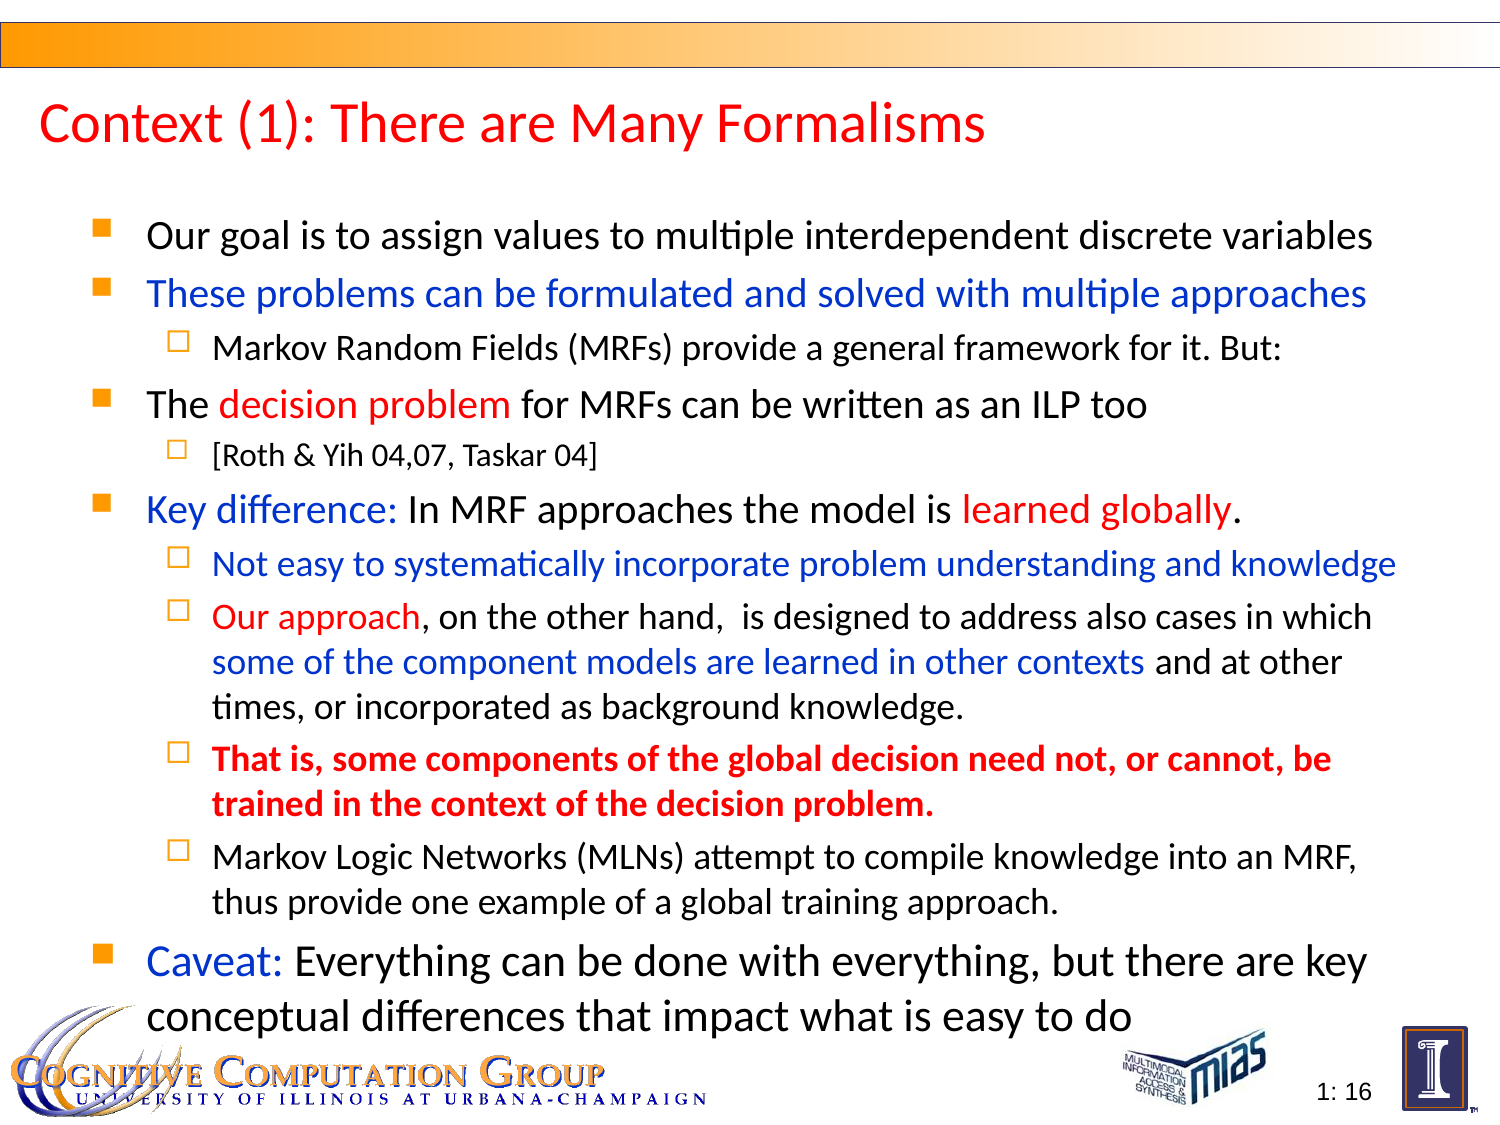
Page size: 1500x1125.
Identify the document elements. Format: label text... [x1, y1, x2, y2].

list Our goal is to assign values to multiple interdependent discrete variables These problems can be formulated and solved with multiple approaches Markov Random Fields (MRFs) provide a general framework for it. But: The decision problem for MRFs can be written as an ILP too [Roth & Yih 04,07, Taskar 04] Key difference: In MRF approaches the model is learned globally. Not easy to systematically incorporate problem understanding and knowledge Our approach, on the other hand, is designed to address also cases in which some of the component models are learned in other contexts and at other times, or incorporated as background knowledge. That is, some components of the global decision need not, or cannot, be trained in the context of the decision problem. Markov Logic Networks (MLNs) attempt to compile knowledge into an MRF, thus provide one example of a global training approach. Caveat: Everything can be done with everything, but there are key conceptual differences that impact what is easy to do [75, 200, 1425, 1013]
slide_number 1: 16 [1237, 1074, 1388, 1113]
picture [0, 1000, 713, 1125]
title Context (1): There are Many Formalisms [24, 75, 1375, 163]
picture [1120, 1021, 1275, 1113]
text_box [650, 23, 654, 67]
slide_number Page 20 [562, 23, 566, 67]
